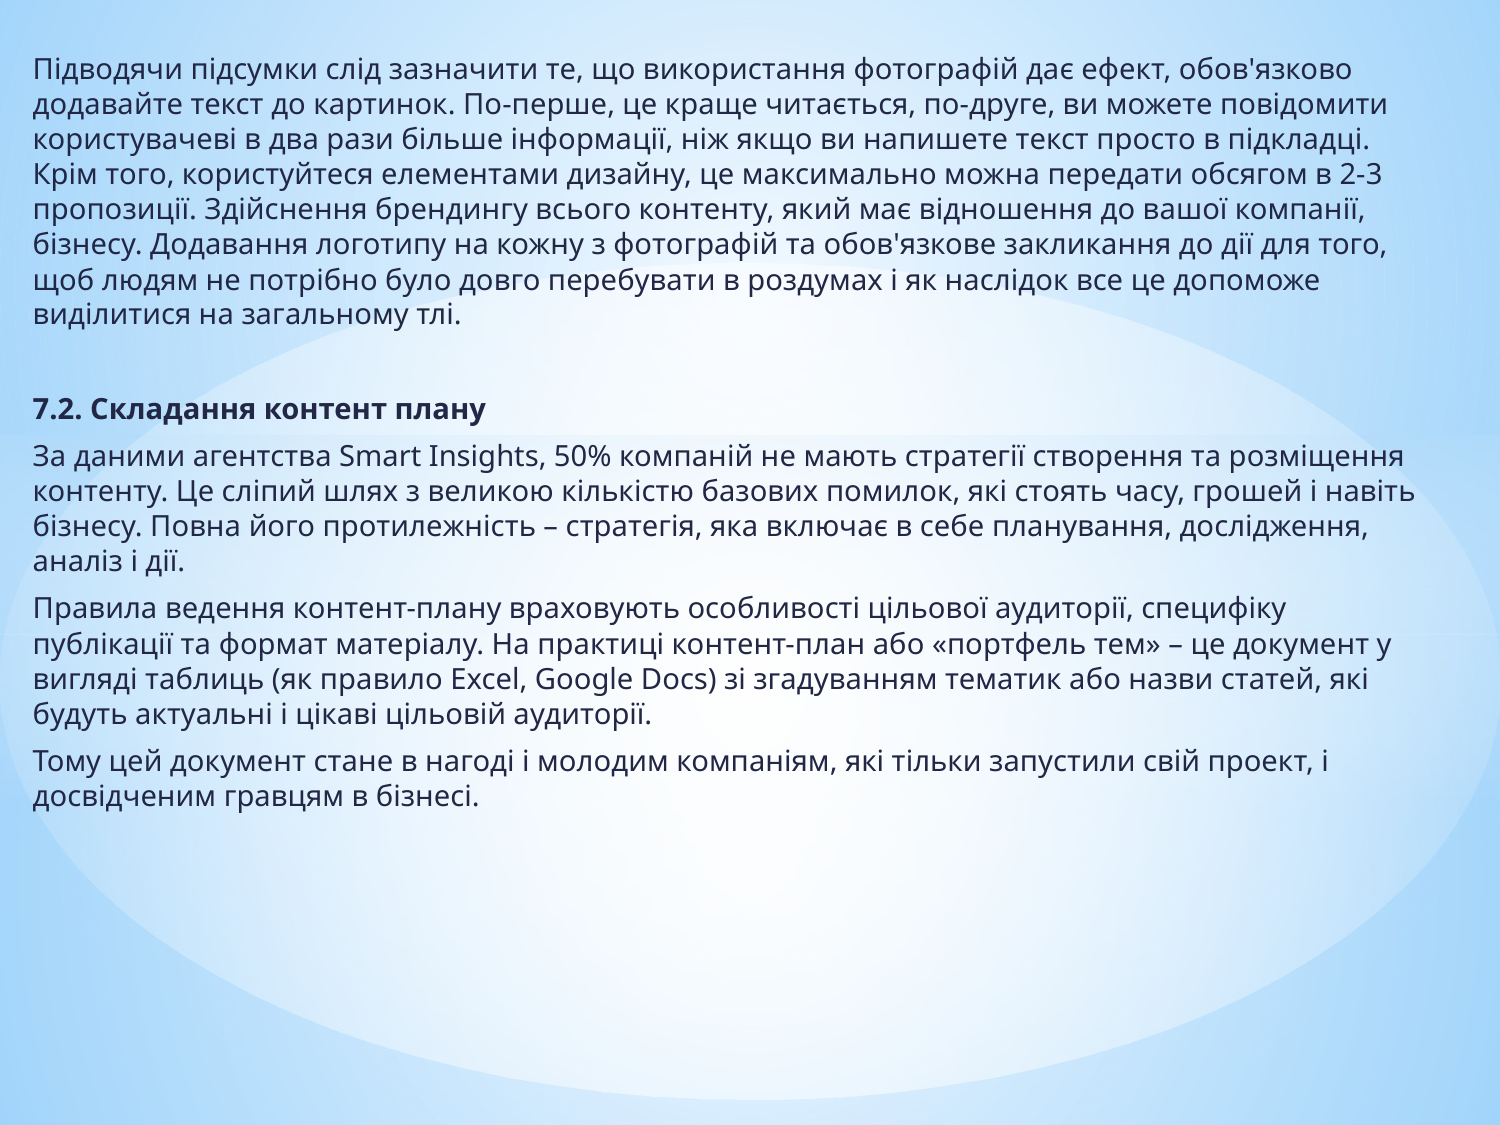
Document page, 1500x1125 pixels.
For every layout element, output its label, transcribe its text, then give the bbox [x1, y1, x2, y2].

subtitle Підводячи підсумки слід зазначити те, що використання фотографій дає ефект, обов'язково додавайте текст до картинок. По-перше, це краще читається, по-друге, ви можете повідомити користувачеві в два рази більше інформації, ніж якщо ви напишете текст просто в підкладці. Крім того, користуйтеся елементами дизайну, це максимально можна передати обсягом в 2-3 пропозиції. Здійснення брендингу всього контенту, який має відношення до вашої компанії, бізнесу. Додавання логотипу на кожну з фотографій та обов'язкове закликання до дії для того, щоб людям не потрібно було довго перебувати в роздумах і як наслідок все це допоможе виділитися на загальному тлі. 7.2. Складання контент плану За даними агентства Smart Insights, 50% компаній не мають стратегії створення та розміщення контенту. Це сліпий шлях з великою кількістю базових помилок, які стоять часу, грошей і навіть бізнесу. Повна його протилежність – стратегія, яка включає в себе планування, дослідження, аналіз і дії. Правила ведення контент-плану враховують особливості цільової аудиторії, специфіку публікації та формат матеріалу. На практиці контент-план або «портфель тем» – це документ у вигляді таблиць (як правило Excel, Google Docs) зі згадуванням тематик або назви статей, які будуть актуальні і цікаві цільовій аудиторії. Тому цей документ стане в нагоді і молодим компаніям, які тільки запустили свій проект, і досвідченим гравцям в бізнесі. [17, 42, 1447, 1083]
